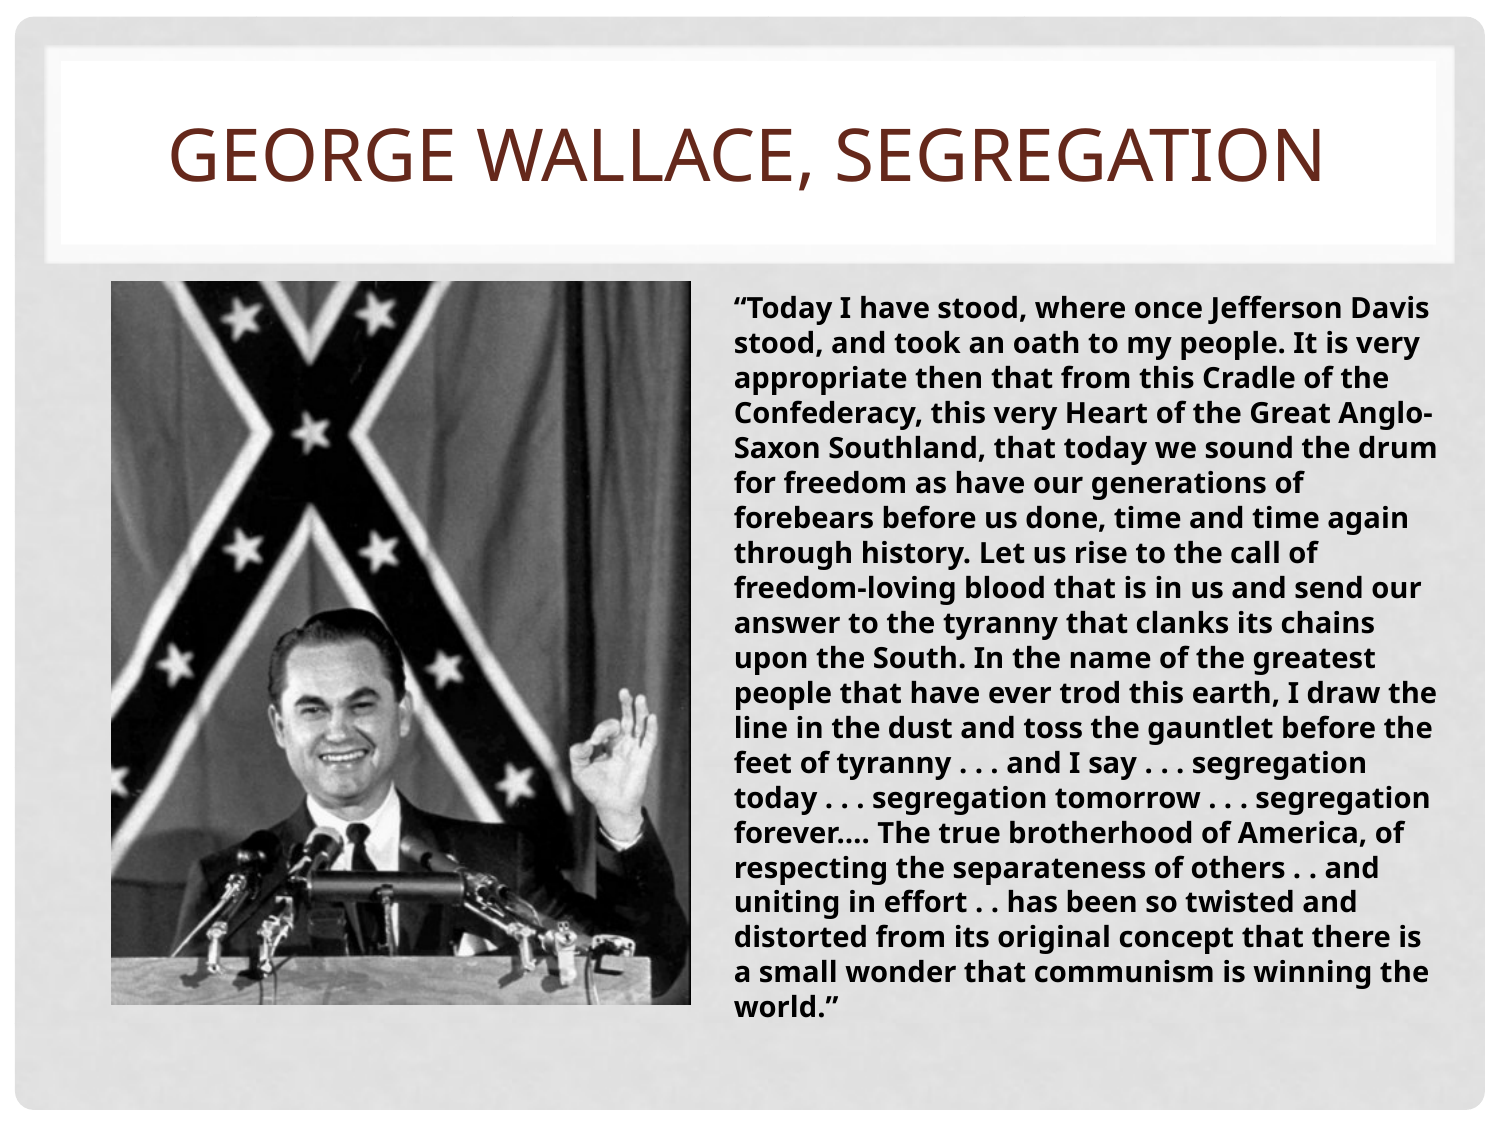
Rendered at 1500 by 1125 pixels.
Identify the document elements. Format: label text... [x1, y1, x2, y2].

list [111, 281, 691, 1006]
title George Wallace, Segregation [69, 66, 1425, 238]
list “Today I have stood, where once Jefferson Davis stood, and took an oath to my people. It is very appropriate then that from this Cradle of the Confederacy, this very Heart of the Great Anglo-Saxon Southland, that today we sound the drum for freedom as have our generations of forebears before us done, time and time again through history. Let us rise to the call of freedom-loving blood that is in us and send our answer to the tyranny that clanks its chains upon the South. In the name of the greatest people that have ever trod this earth, I draw the line in the dust and toss the gauntlet before the feet of tyranny . . . and I say . . . segregation today . . . segregation tomorrow . . . segregation forever…. The true brotherhood of America, of respecting the separateness of others . . and uniting in effort . . has been so twisted and distorted from its original concept that there is a small wonder that communism is winning the world.” [699, 281, 1463, 1005]
